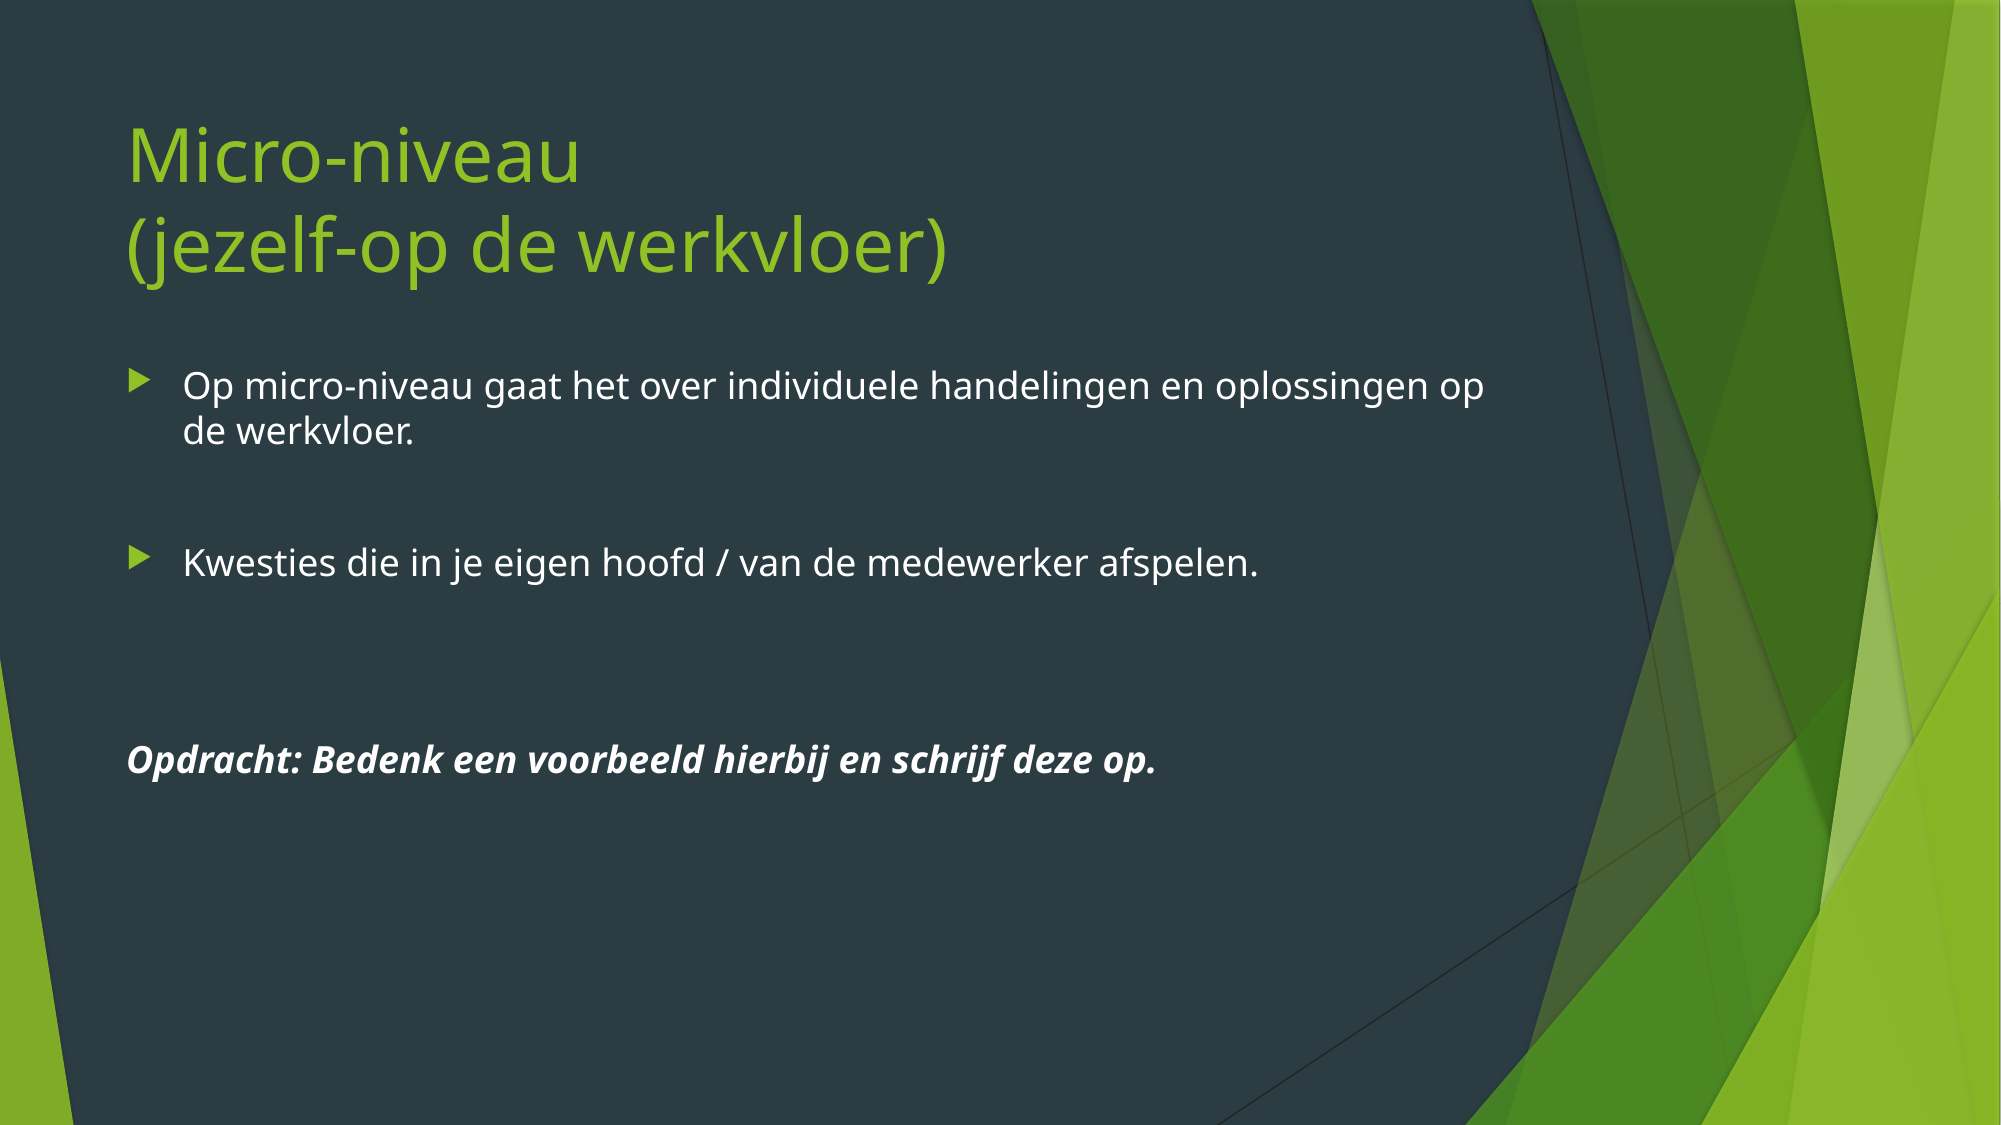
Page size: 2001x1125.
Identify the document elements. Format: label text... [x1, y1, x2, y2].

list Op micro-niveau gaat het over individuele handelingen en oplossingen op de werkvloer. Kwesties die in je eigen hoofd / van de medewerker afspelen. Opdracht: Bedenk een voorbeeld hierbij en schrijf deze op. [111, 354, 1522, 992]
title Micro-niveau (jezelf-op de werkvloer) [111, 99, 1522, 317]
